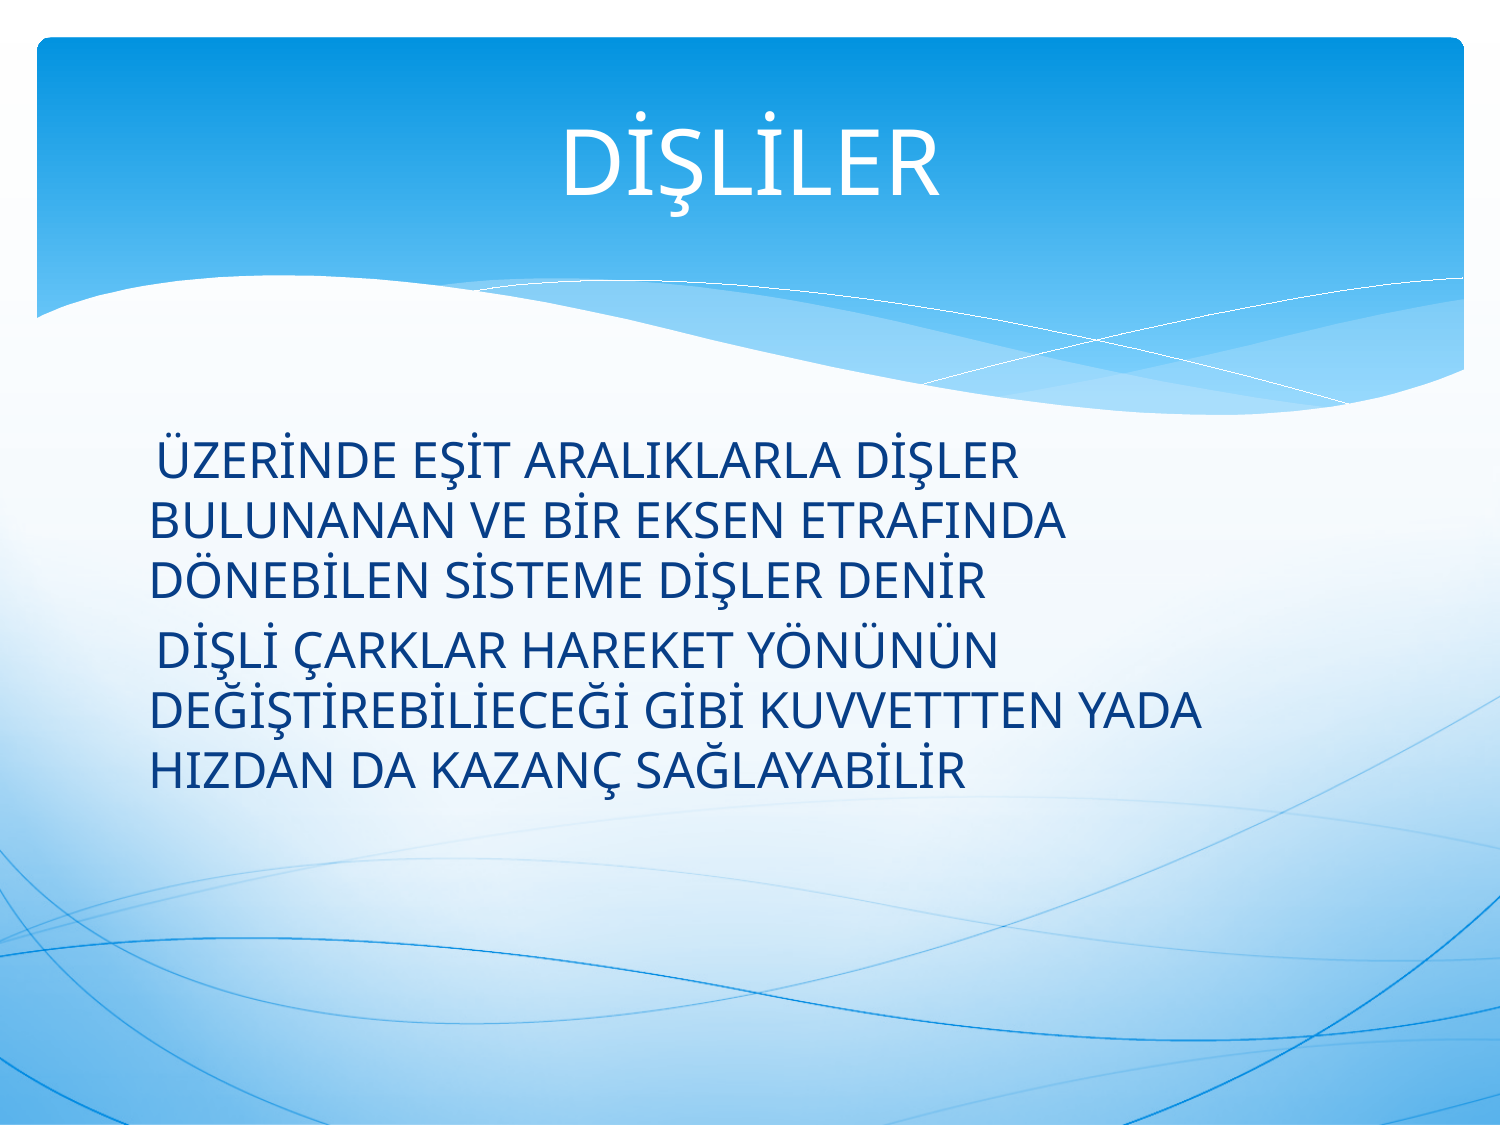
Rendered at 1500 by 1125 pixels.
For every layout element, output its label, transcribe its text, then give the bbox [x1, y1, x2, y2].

list ÜZERİNDE EŞİT ARALIKLARLA DİŞLER BULUNANAN VE BİR EKSEN ETRAFINDA DÖNEBİLEN SİSTEME DİŞLER DENİR DİŞLİ ÇARKLAR HAREKET YÖNÜNÜN DEĞİŞTİREBİLİECEĞİ GİBİ KUVVETTTEN YADA HIZDAN DA KAZANÇ SAĞLAYABİLİR [88, 420, 1304, 987]
title DİŞLİLER [75, 55, 1425, 261]
